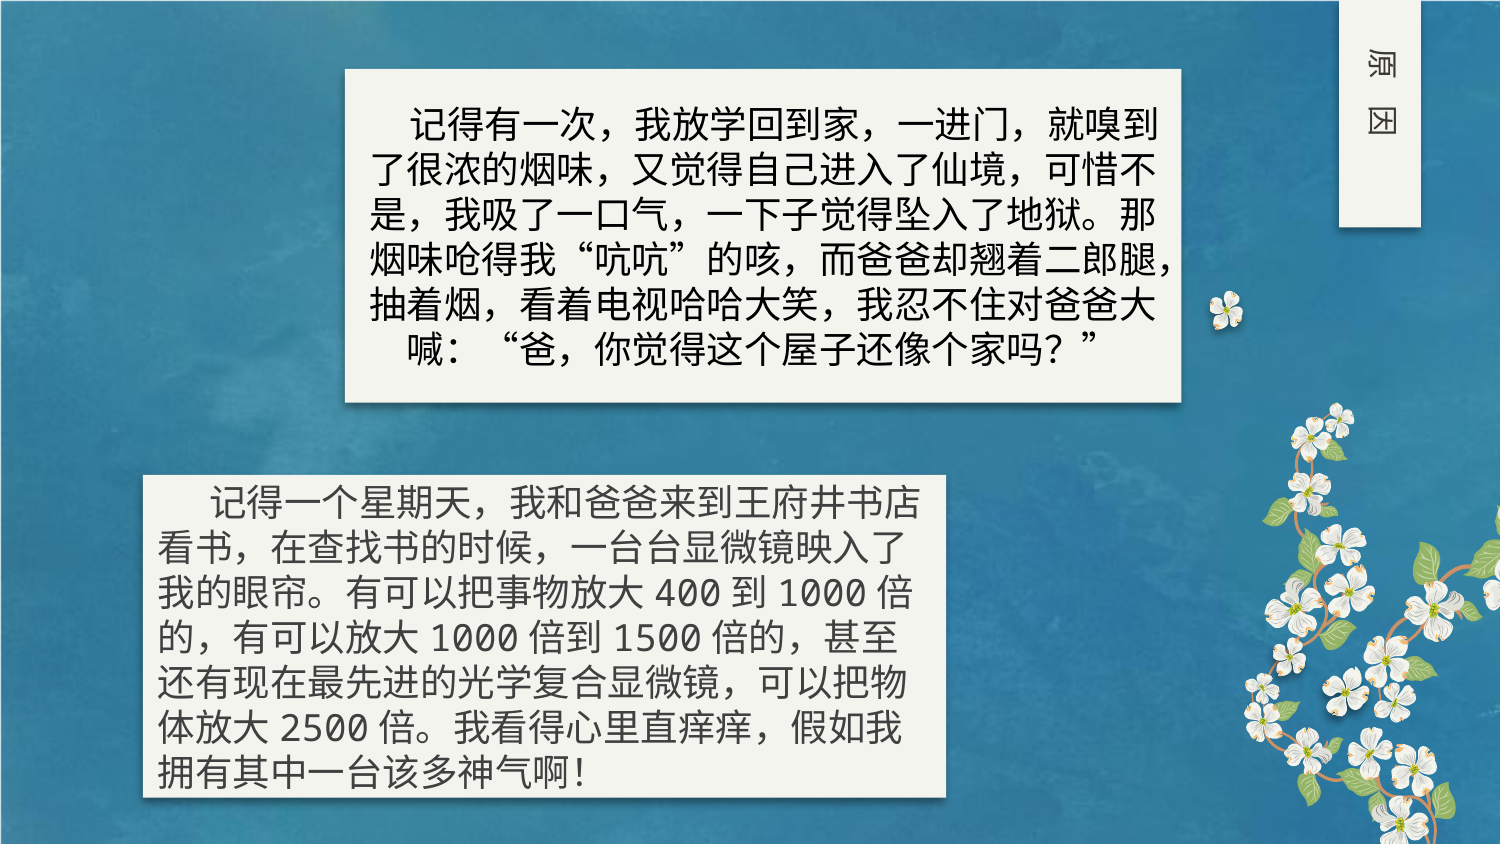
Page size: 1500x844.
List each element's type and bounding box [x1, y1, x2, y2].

picture [2, 2, 1499, 844]
text_box [1135, 362, 1500, 843]
text_box [1338, 0, 1421, 228]
text_box [142, 68, 1182, 798]
